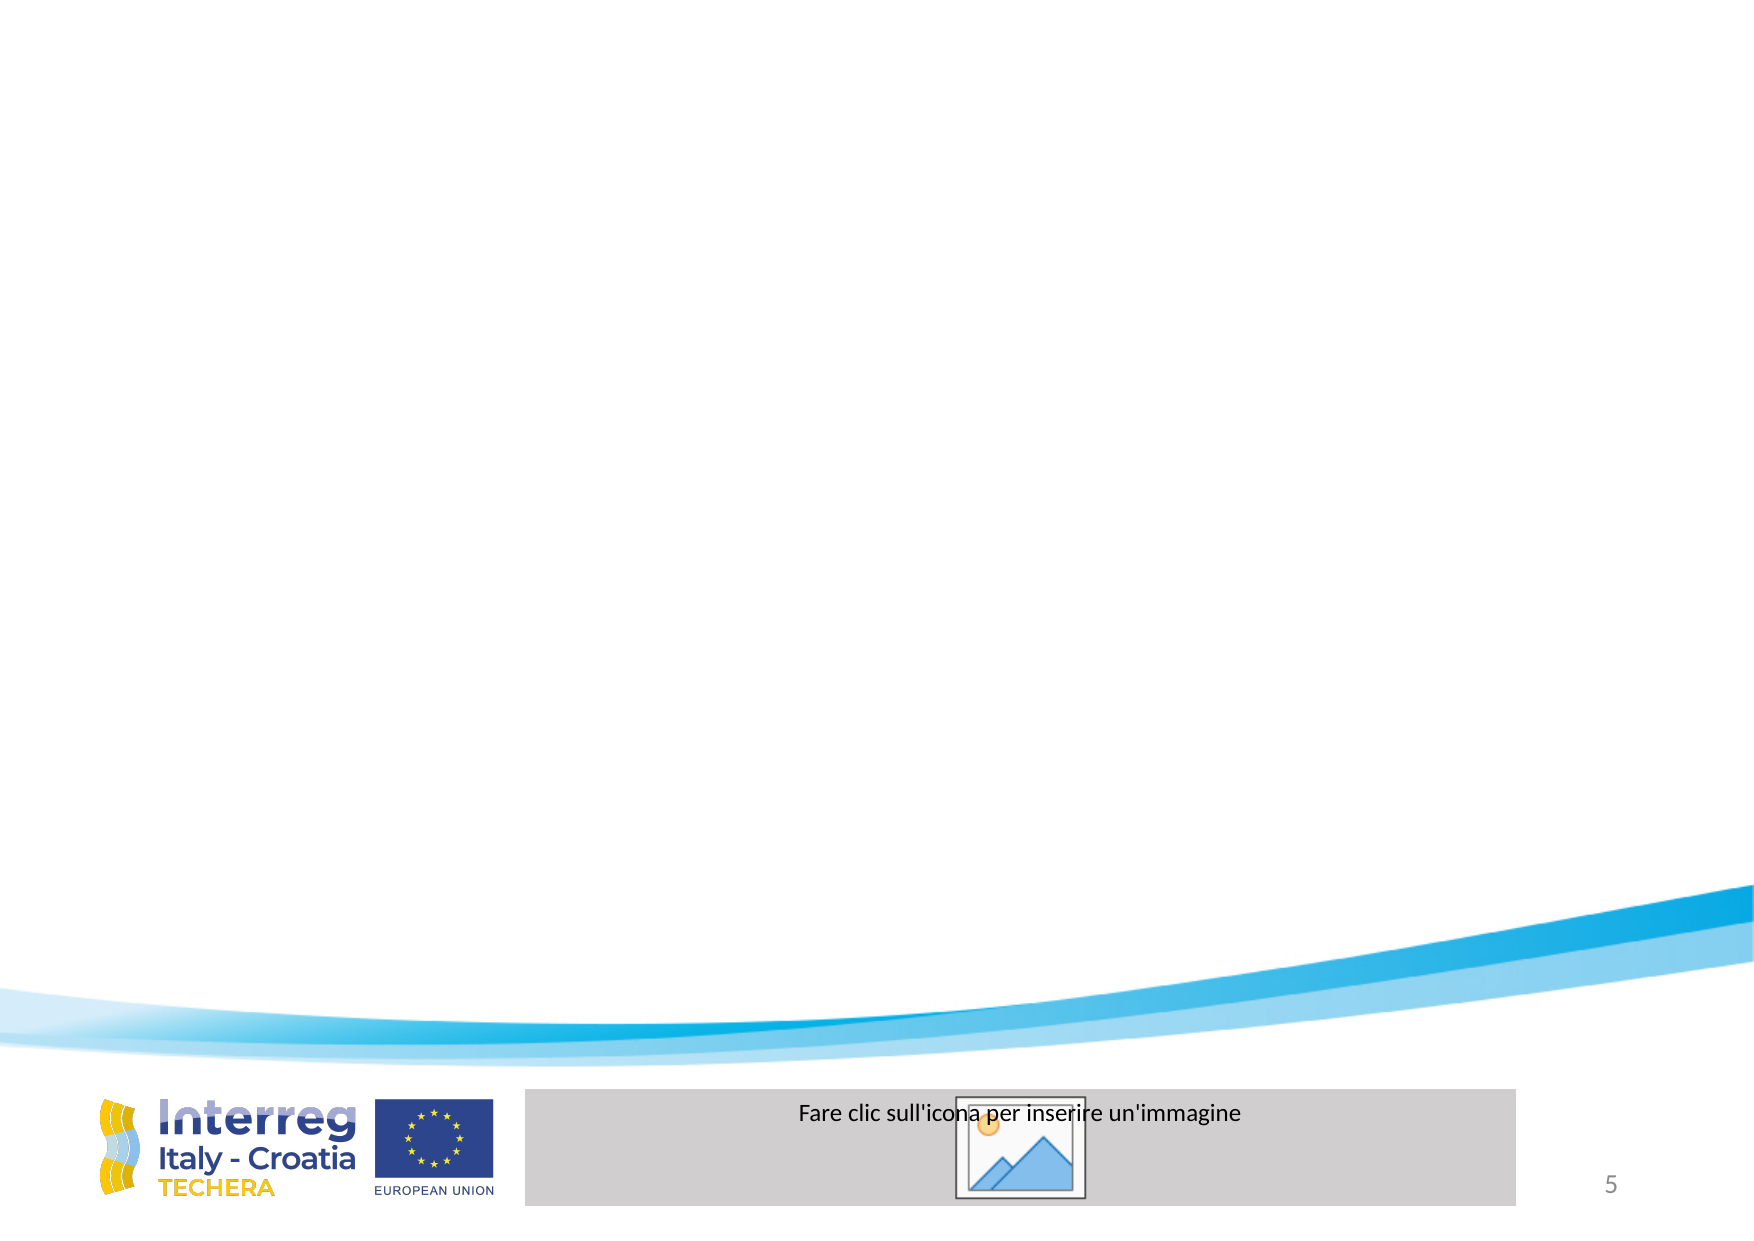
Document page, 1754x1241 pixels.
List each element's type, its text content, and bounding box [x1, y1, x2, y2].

slide_number 5 [1526, 1149, 1634, 1216]
picture [0, 884, 1754, 1218]
